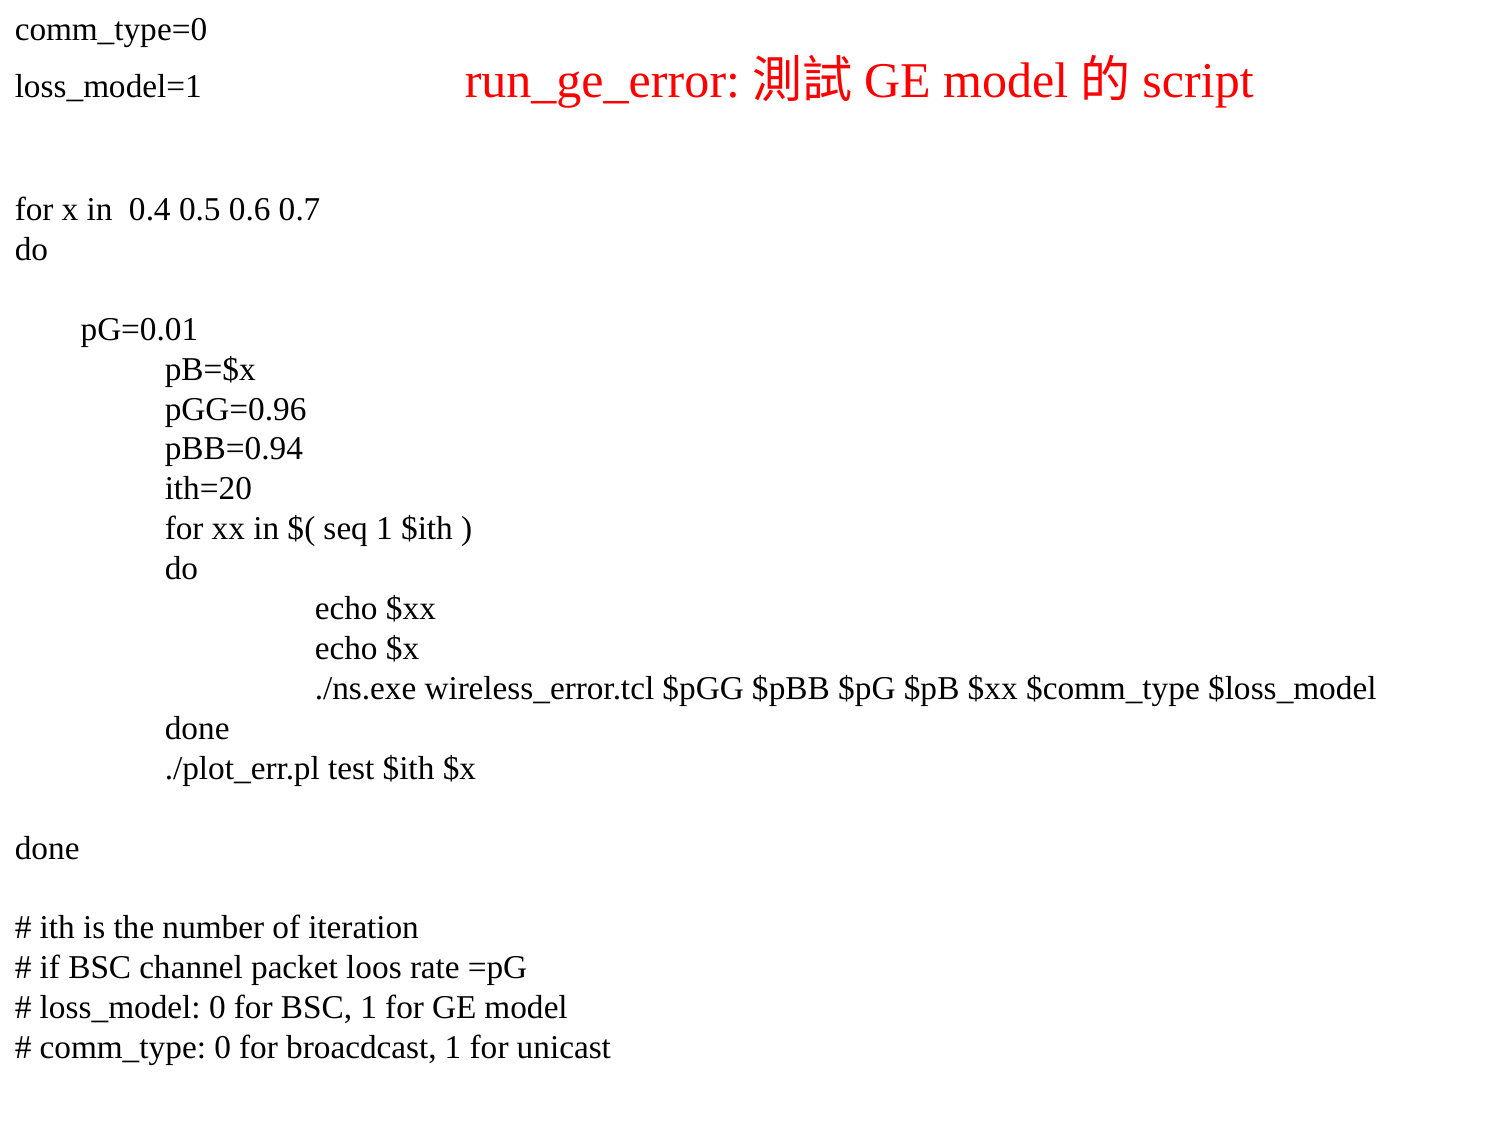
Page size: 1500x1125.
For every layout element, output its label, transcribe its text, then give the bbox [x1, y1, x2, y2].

text_box comm_type=0 loss_model=1 run_ge_error:測試GE model的script for x in 0.4 0.5 0.6 0.7 do pG=0.01 pB=$x pGG=0.96 pBB=0.94 ith=20 for xx in $( seq 1 $ith ) do echo $xx echo $x ./ns.exe wireless_error.tcl $pGG $pBB $pG $pB $xx $comm_type $loss_model done ./plot_err.pl test $ith $x done # ith is the number of iteration # if BSC channel packet loos rate =pG # loss_model: 0 for BSC, 1 for GE model # comm_type: 0 for broacdcast, 1 for unicast [0, 0, 1500, 1073]
